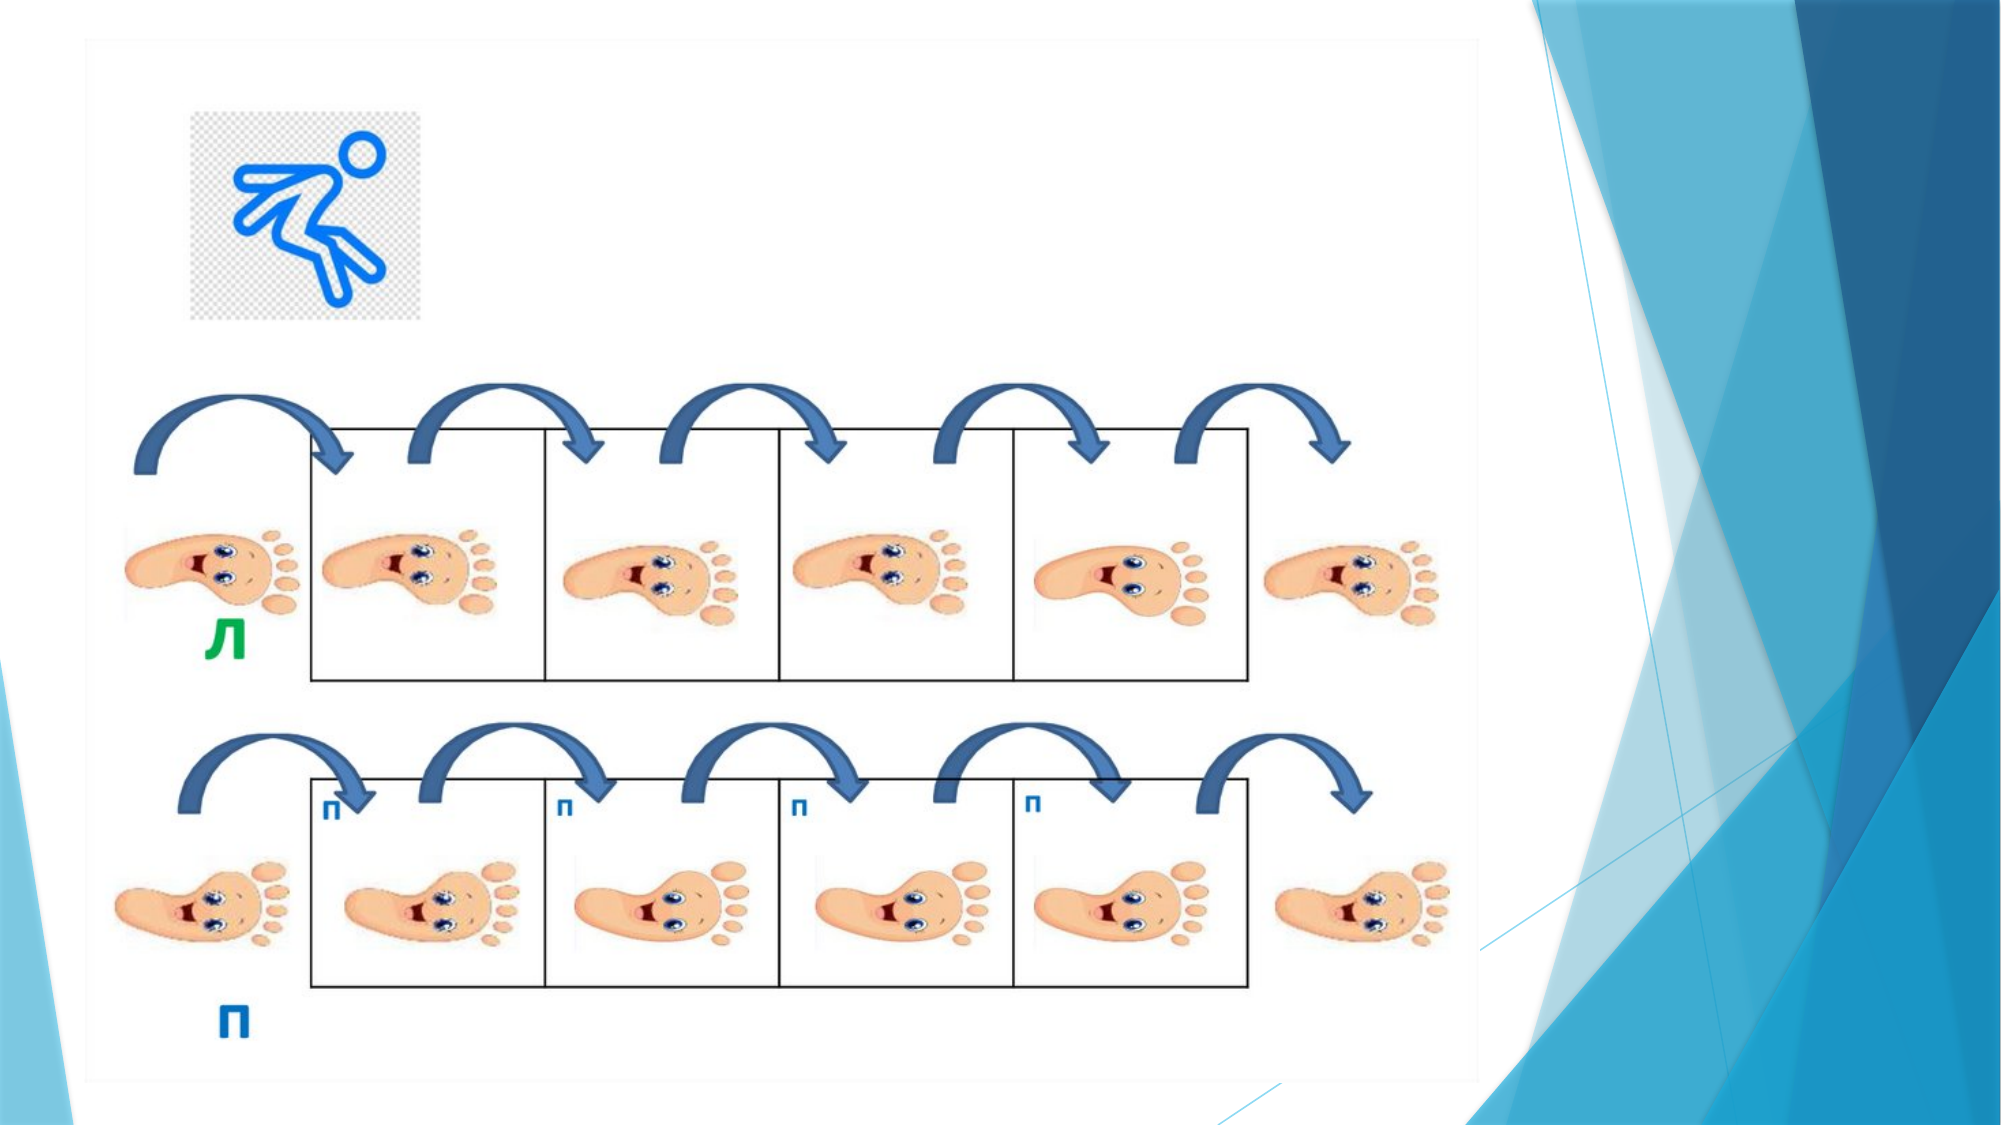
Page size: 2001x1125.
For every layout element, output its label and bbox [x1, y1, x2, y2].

picture [83, 37, 1480, 1084]
